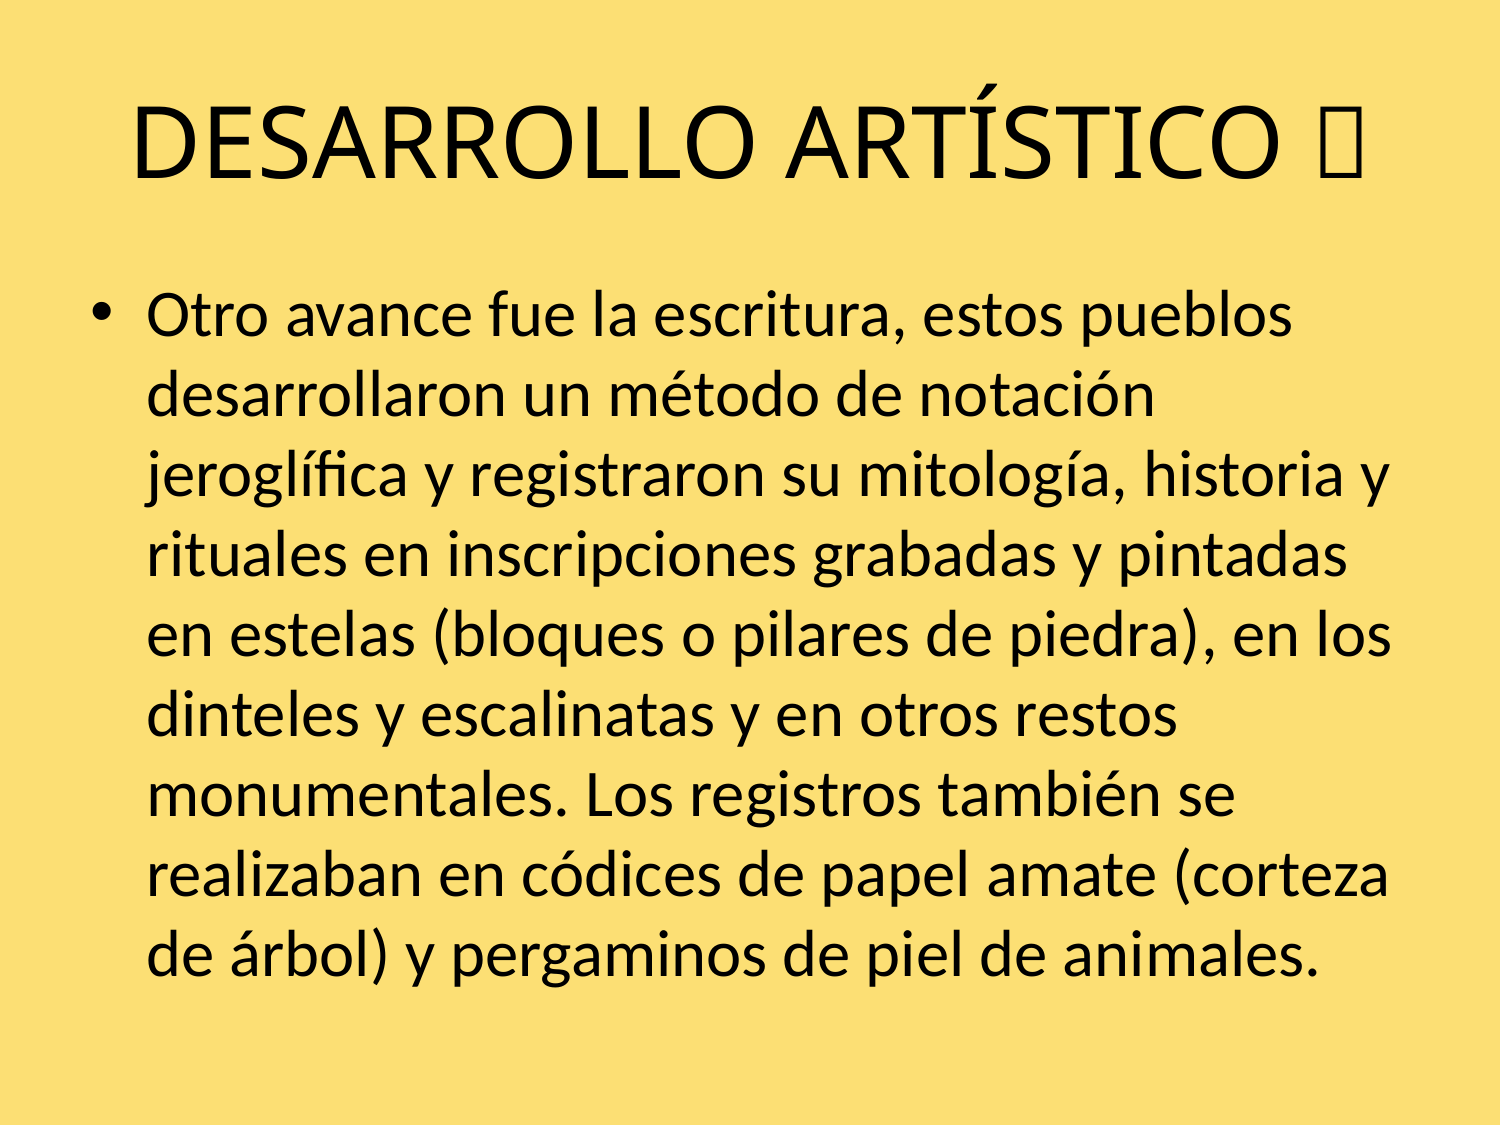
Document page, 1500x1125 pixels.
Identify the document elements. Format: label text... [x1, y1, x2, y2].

list Otro avance fue la escritura, estos pueblos desarrollaron un método de notación jeroglífica y registraron su mitología, historia y rituales en inscripciones grabadas y pintadas en estelas (bloques o pilares de piedra), en los dinteles y escalinatas y en otros restos monumentales. Los registros también se realizaban en códices de papel amate (corteza de árbol) y pergaminos de piel de animales. [75, 262, 1425, 1005]
title DESARROLLO ARTÍSTICO  [75, 45, 1425, 233]
